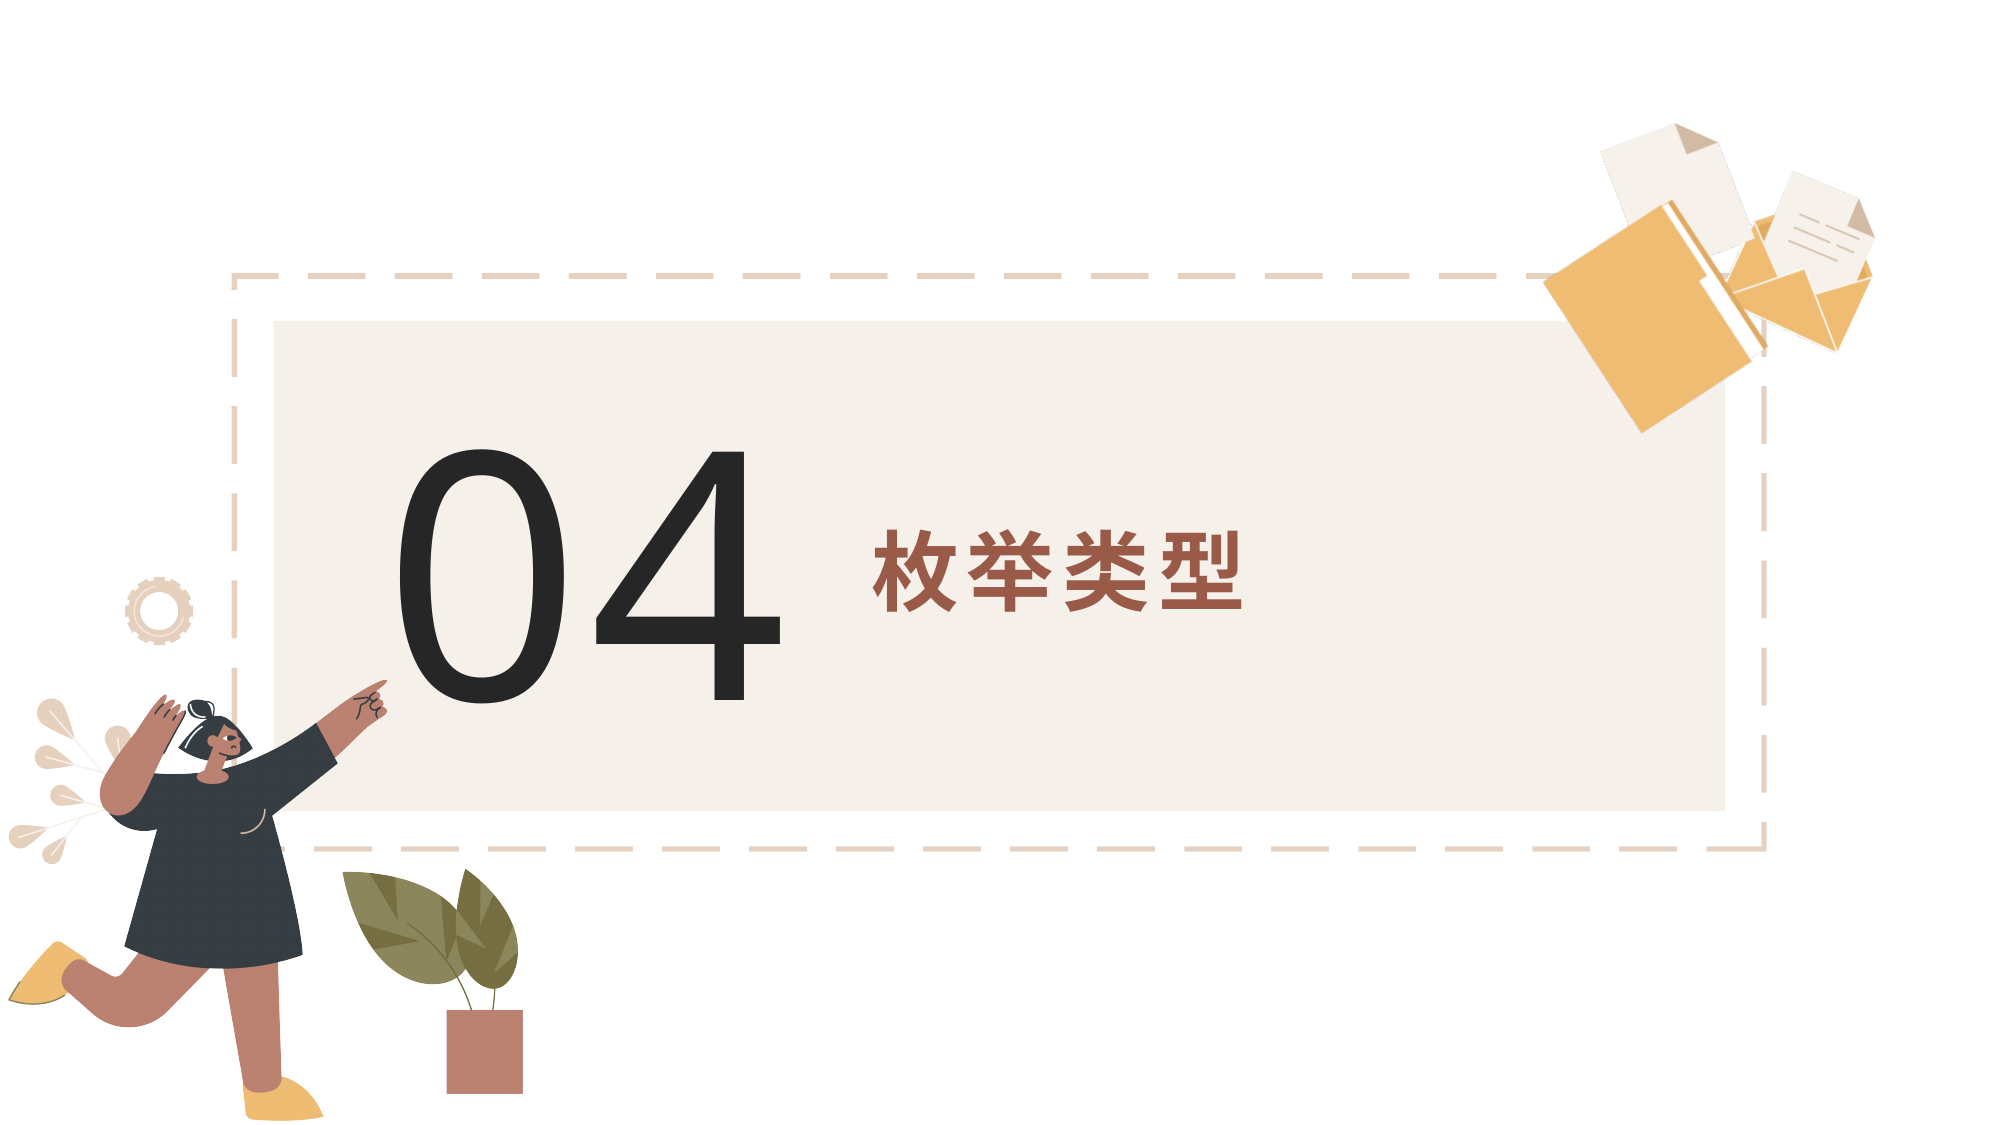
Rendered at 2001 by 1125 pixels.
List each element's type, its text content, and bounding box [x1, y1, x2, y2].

text_box 枚举类型 [854, 503, 1724, 635]
picture [0, 0, 2001, 1125]
text_box 04 [326, 300, 798, 825]
